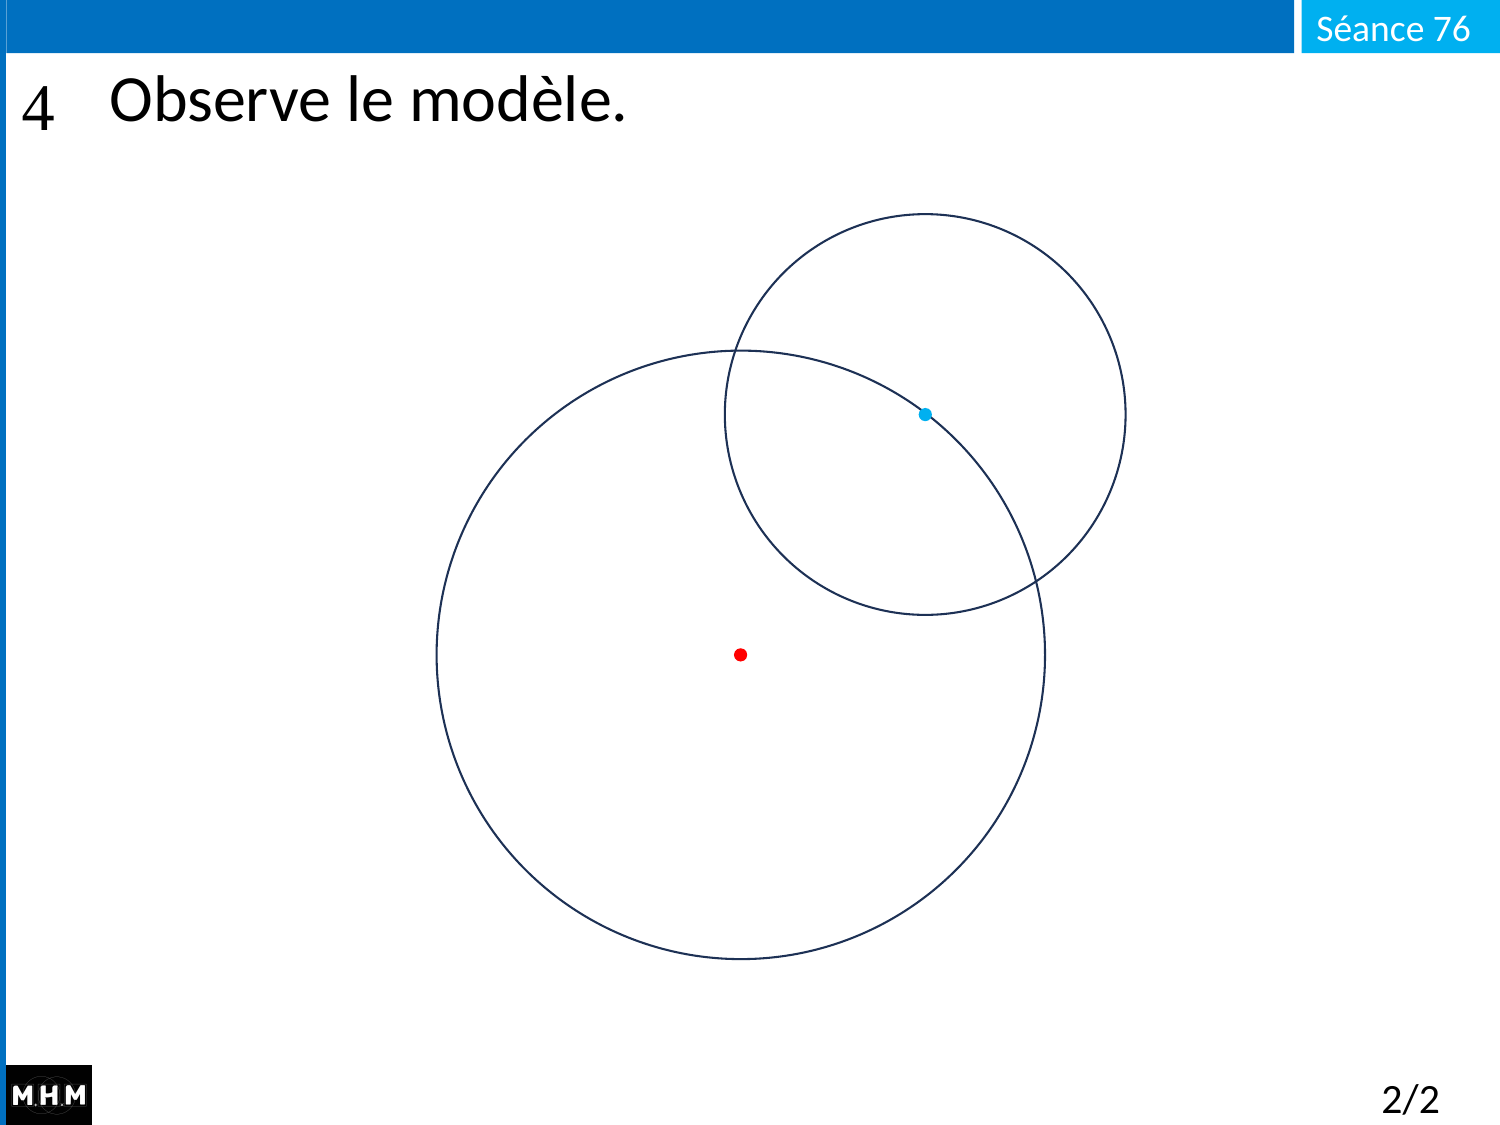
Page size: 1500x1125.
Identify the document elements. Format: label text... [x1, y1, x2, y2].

picture [6, 1065, 92, 1125]
title Observe le modèle. [94, 57, 1389, 144]
text_box [435, 349, 1047, 961]
text_box [723, 213, 1127, 616]
text_box 2/2 [1366, 1064, 1496, 1125]
text_box [732, 647, 749, 663]
